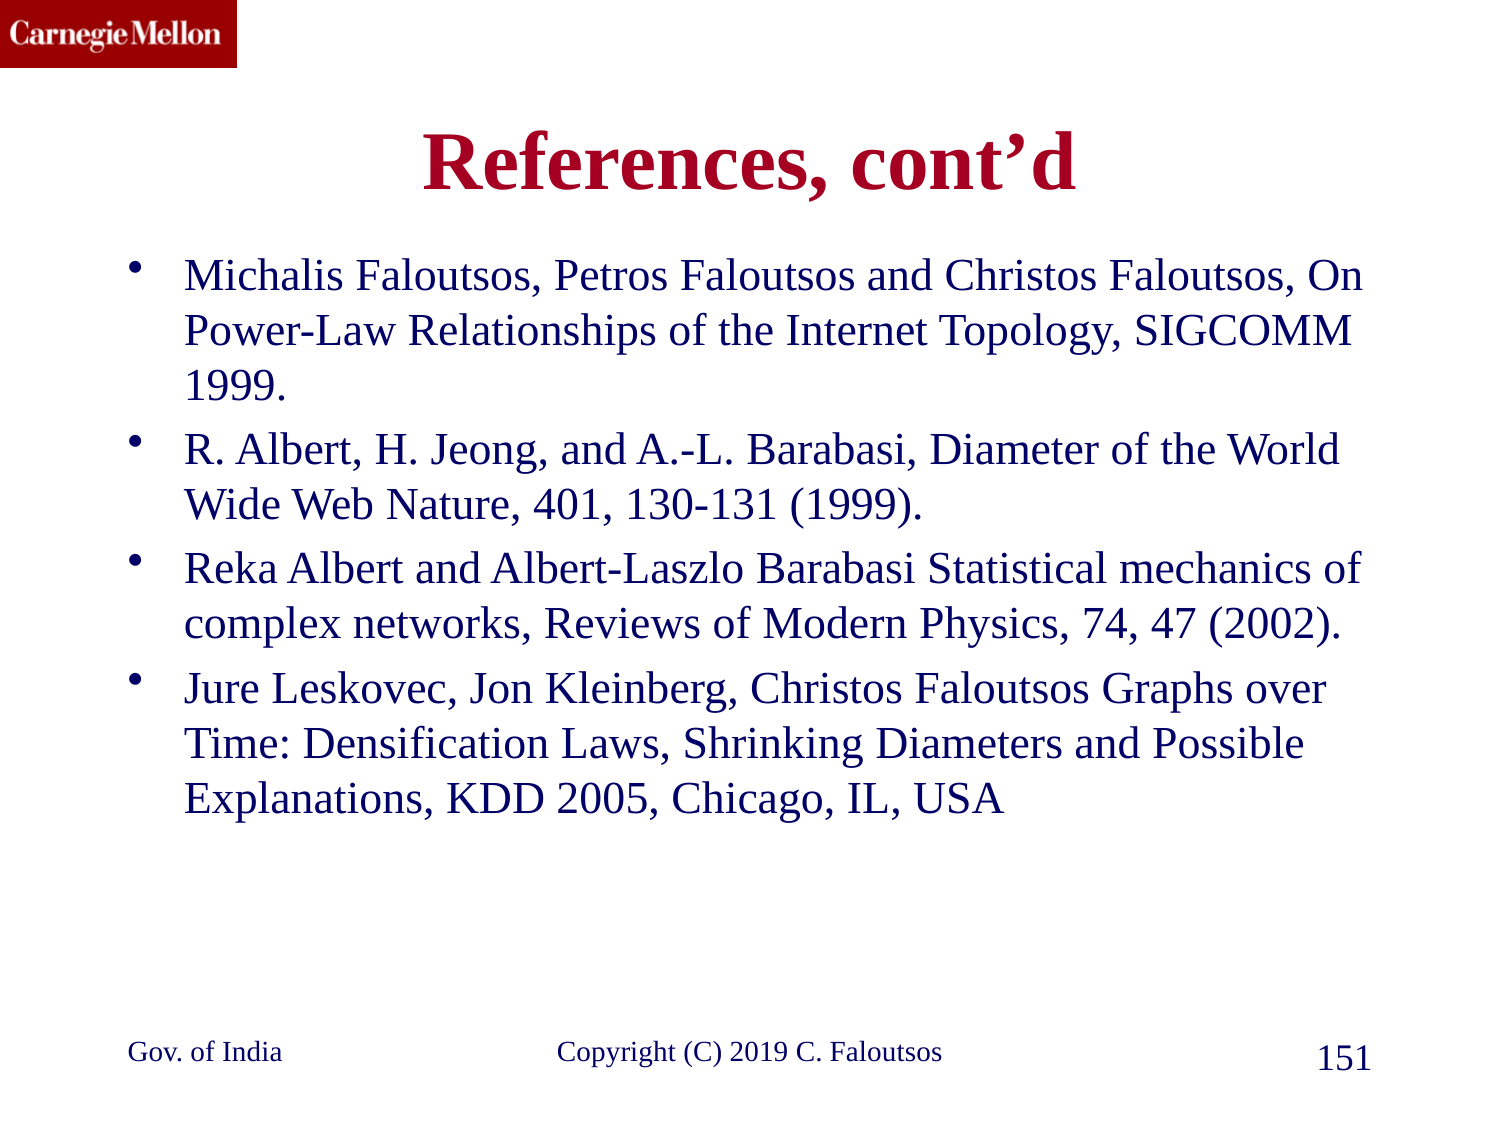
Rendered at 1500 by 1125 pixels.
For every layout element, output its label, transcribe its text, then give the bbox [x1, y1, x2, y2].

list Michalis Faloutsos, Petros Faloutsos and Christos Faloutsos, On Power-Law Relationships of the Internet Topology, SIGCOMM 1999. R. Albert, H. Jeong, and A.-L. Barabasi, Diameter of the World Wide Web Nature, 401, 130-131 (1999). Reka Albert and Albert-Laszlo Barabasi Statistical mechanics of complex networks, Reviews of Modern Physics, 74, 47 (2002). Jure Leskovec, Jon Kleinberg, Christos Faloutsos Graphs over Time: Densification Laws, Shrinking Diameters and Possible Explanations, KDD 2005, Chicago, IL, USA [112, 237, 1388, 1001]
picture [0, 0, 237, 68]
slide_number 151 [1074, 1024, 1388, 1101]
title References, cont’d [112, 99, 1388, 213]
footer Copyright (C) 2019 C. Faloutsos [512, 1024, 988, 1101]
slide_number Gov. of India [112, 1024, 426, 1101]
